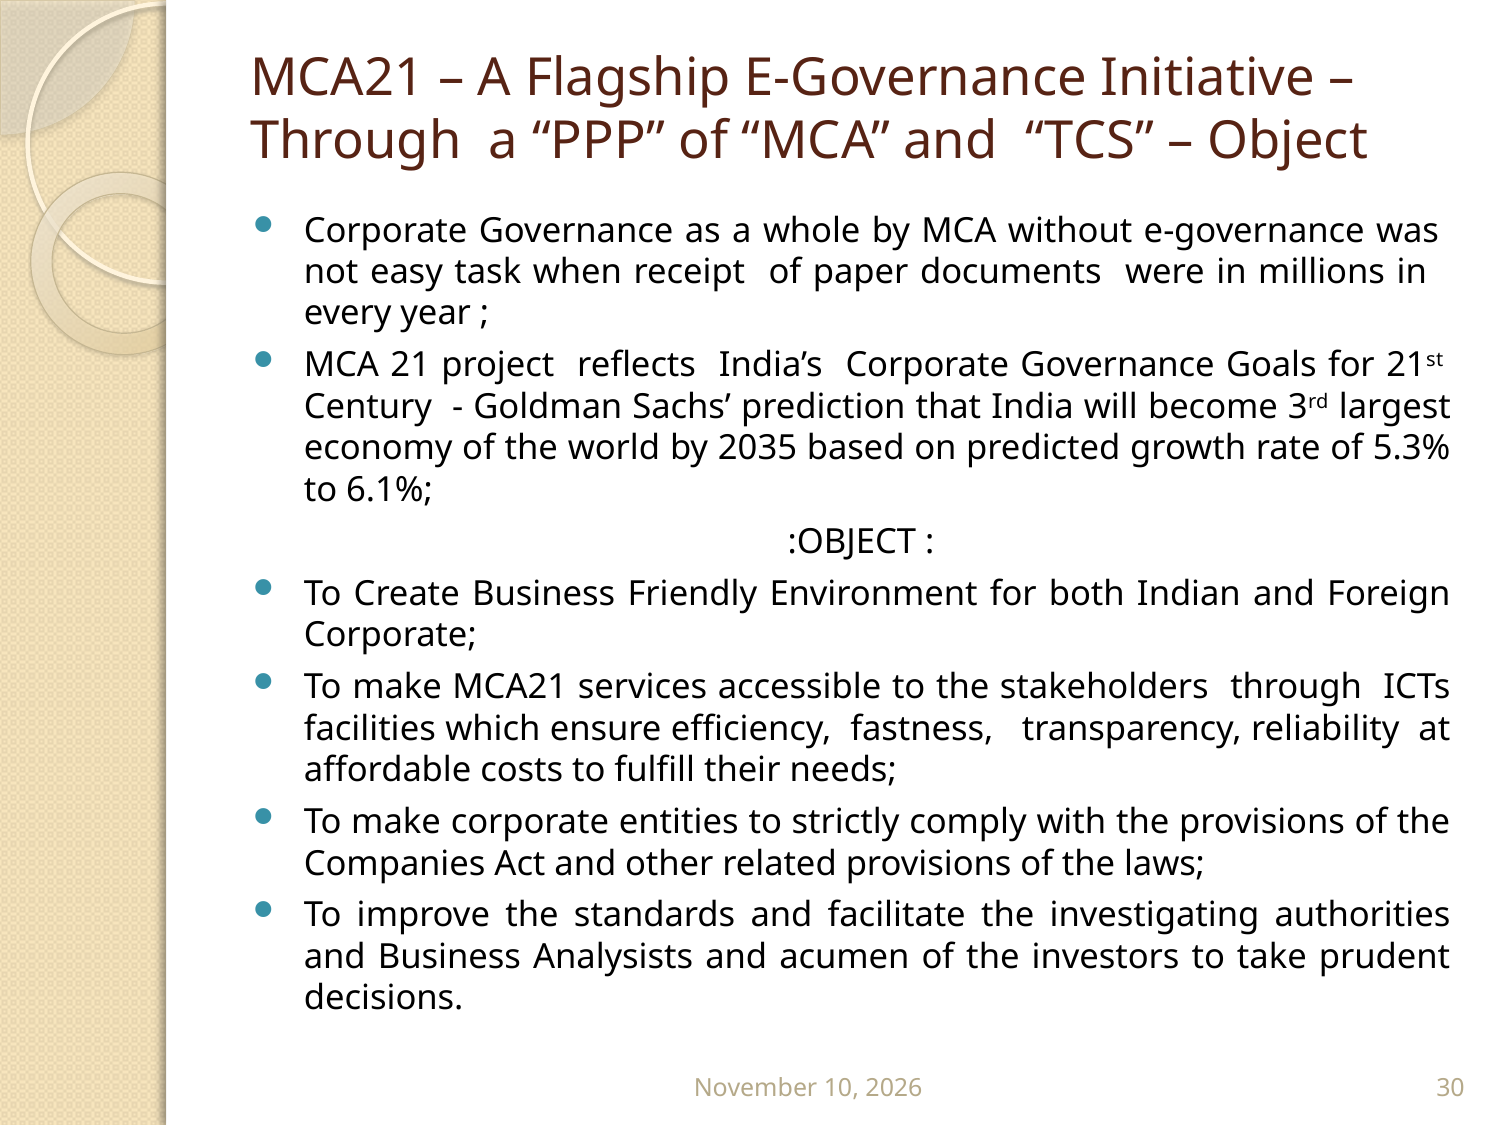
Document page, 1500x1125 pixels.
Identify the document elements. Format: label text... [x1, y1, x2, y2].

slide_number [587, 1034, 938, 1113]
list Corporate Governance as a whole by MCA without e-governance was not easy task when receipt of paper documents were in millions in every year ; MCA 21 project reflects India’s Corporate Governance Goals for 21st Century - Goldman Sachs’ prediction that India will become 3rd largest economy of the world by 2035 based on predicted growth rate of 5.3% to 6.1%; :OBJECT : To Create Business Friendly Environment for both Indian and Foreign Corporate; To make MCA21 services accessible to the stakeholders through ICTs facilities which ensure efficiency, fastness, transparency, reliability at affordable costs to fulfill their needs; To make corporate entities to strictly comply with the provisions of the Companies Act and other related provisions of the laws; To improve the standards and facilitate the investigating authorities and Business Analysists and acumen of the investors to take prudent decisions. [235, 200, 1466, 1025]
title MCA21 – A Flagship E-Governance Initiative – Through a “PPP” of “MCA” and “TCS” – Object [235, 12, 1466, 200]
slide_number 30 [1413, 1034, 1488, 1113]
